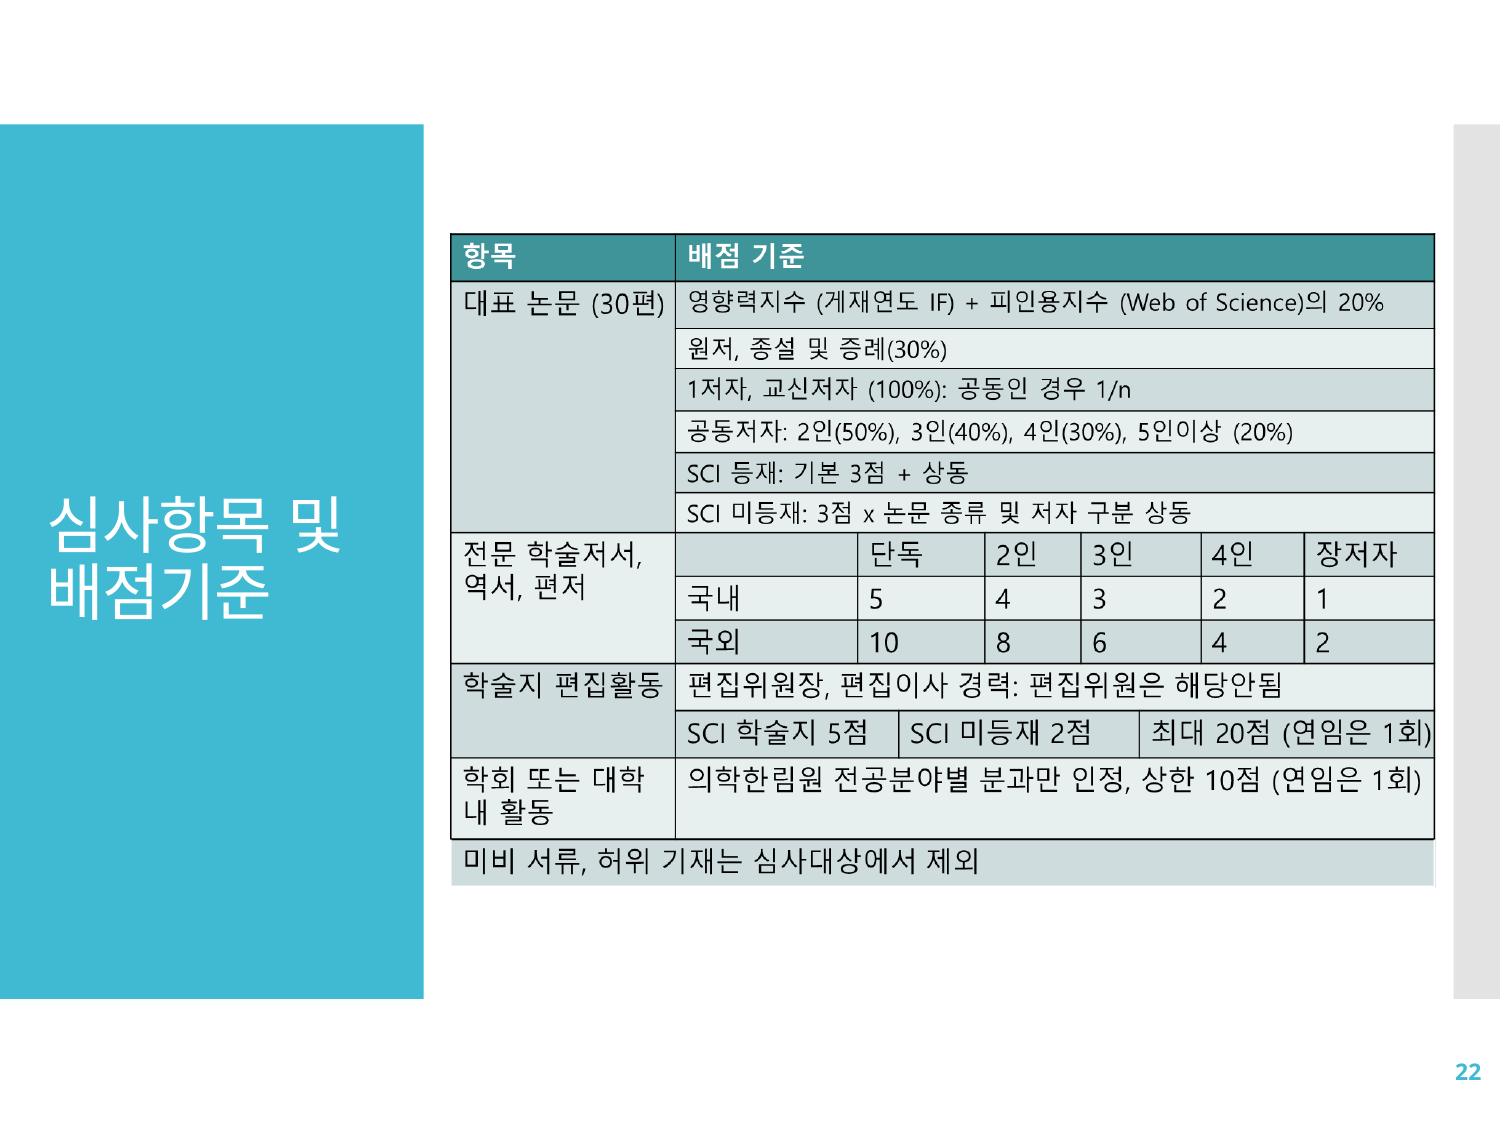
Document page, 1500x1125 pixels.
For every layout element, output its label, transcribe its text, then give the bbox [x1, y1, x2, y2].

title 심사항목 및 배점기준 [31, 184, 394, 940]
slide_number 22 [1308, 1042, 1497, 1103]
picture [449, 230, 1436, 895]
